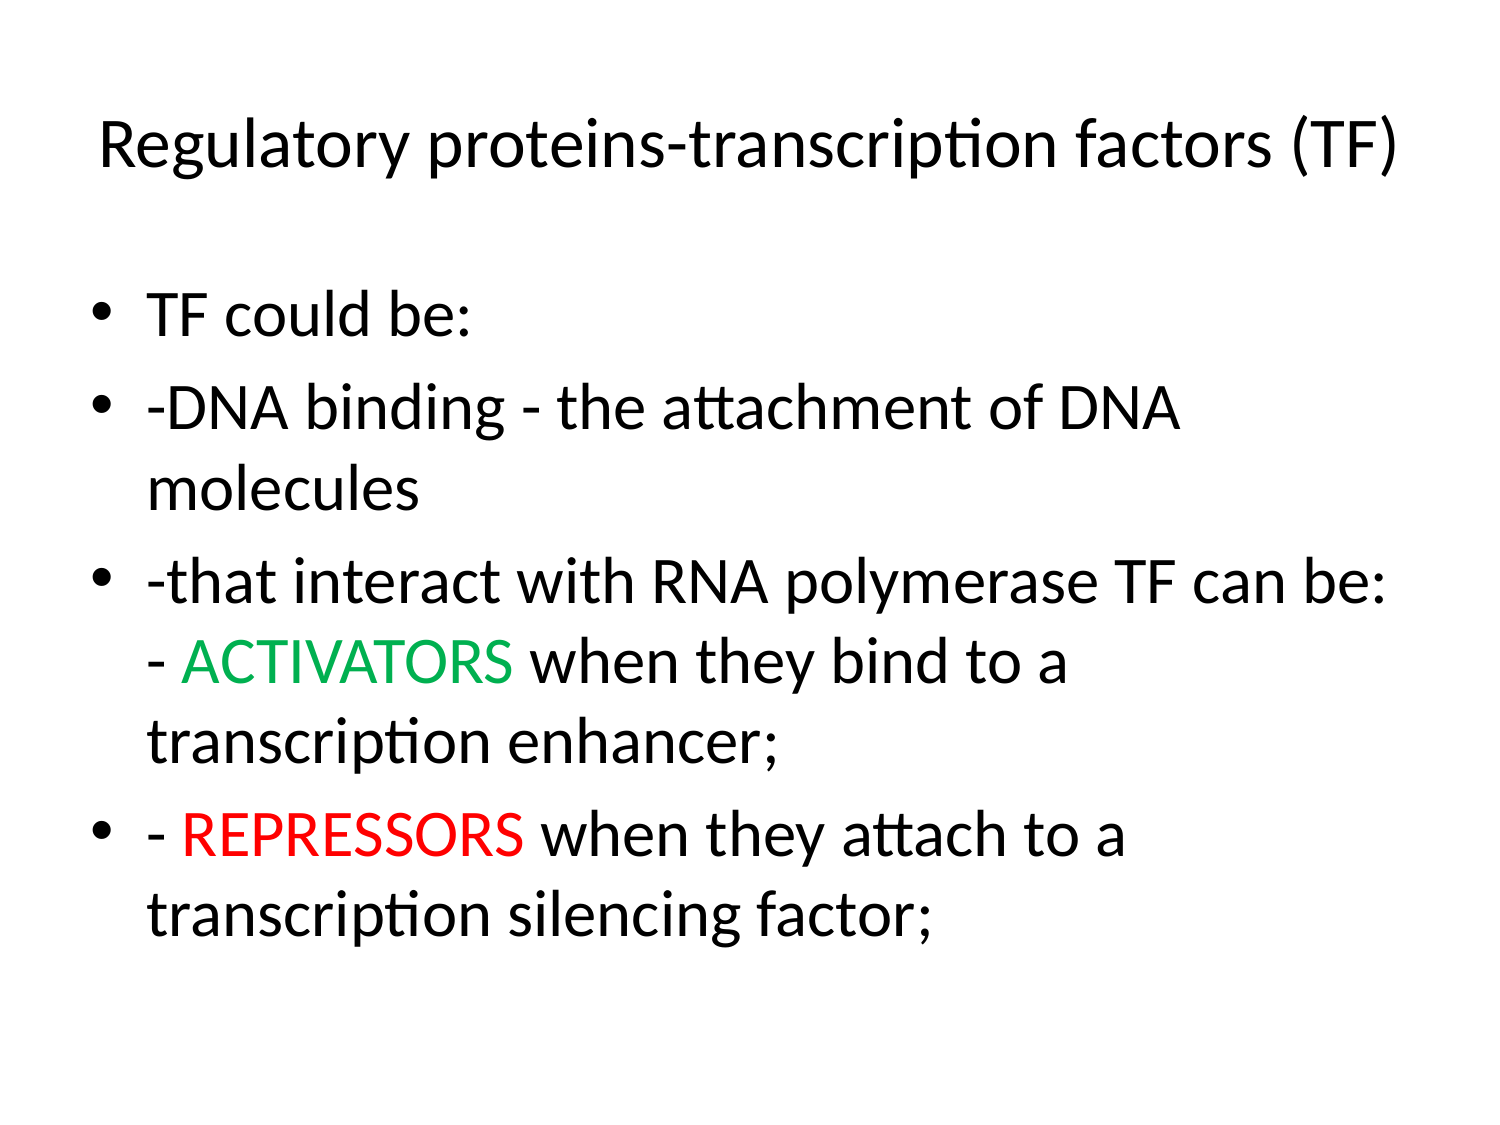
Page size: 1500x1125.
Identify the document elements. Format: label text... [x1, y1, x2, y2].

list TF could be: -DNA binding - the attachment of DNA molecules -that interact with RNA polymerase TF can be: - ACTIVATORS when they bind to a transcription enhancer; - REPRESSORS when they attach to a transcription silencing factor; [75, 262, 1425, 1005]
title Regulatory proteins-transcription factors (TF) [75, 45, 1425, 233]
